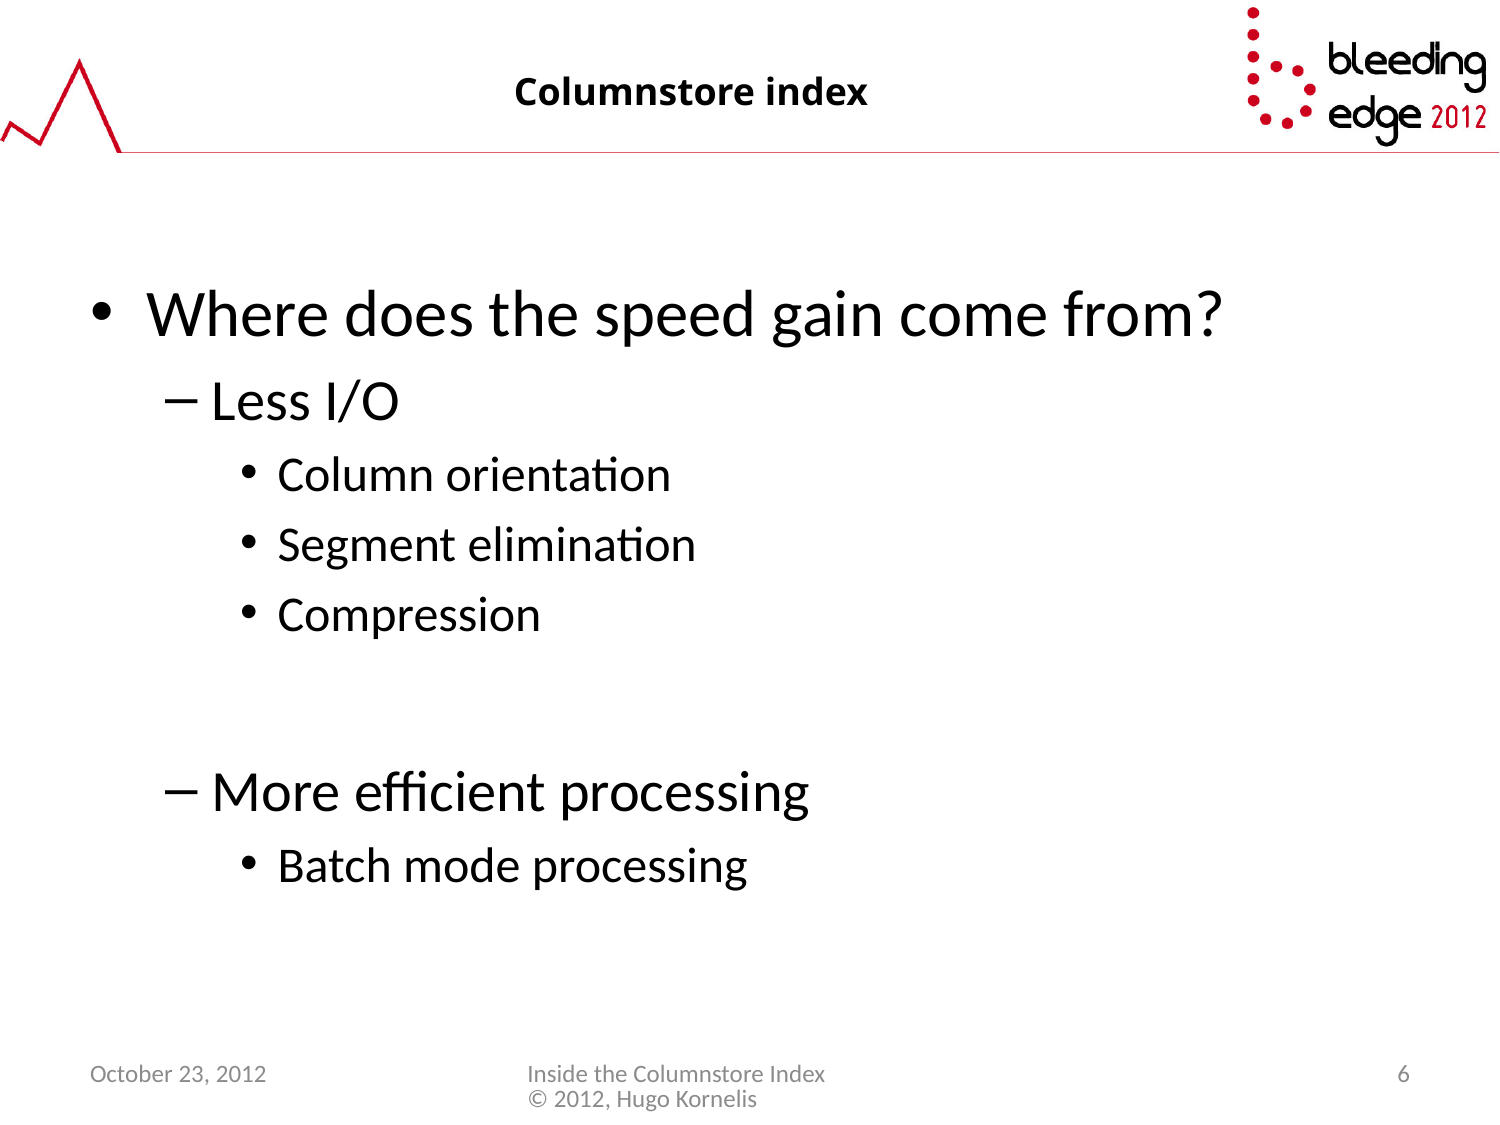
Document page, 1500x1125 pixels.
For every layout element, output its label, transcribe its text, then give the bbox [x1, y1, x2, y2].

slide_number 6 [1074, 1042, 1425, 1103]
title Columnstore index [162, 60, 1220, 122]
footer Inside the Columnstore Index © 2012, Hugo Kornelis [512, 1042, 988, 1103]
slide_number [75, 1042, 425, 1103]
picture [0, 1, 1500, 153]
list Where does the speed gain come from? Less I/O Column orientation Segment elimination Compression More efficient processing Batch mode processing [75, 262, 1425, 1005]
